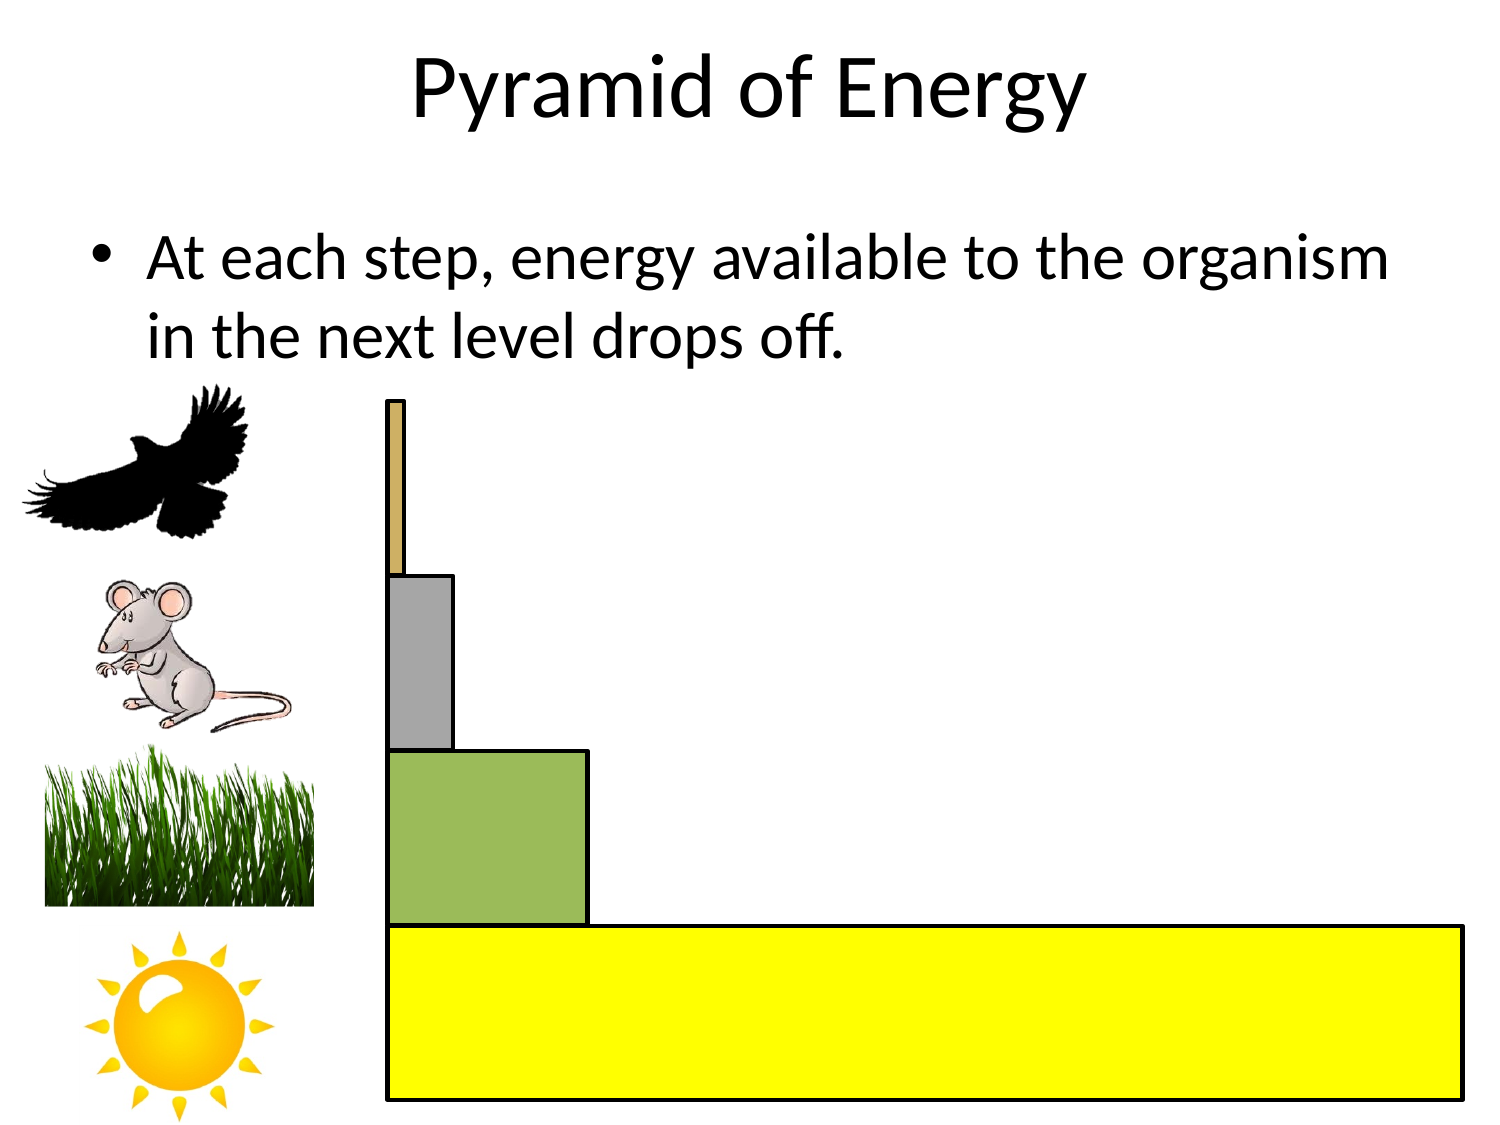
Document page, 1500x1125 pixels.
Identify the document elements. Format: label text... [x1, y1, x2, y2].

list At each step, energy available to the organism in the next level drops off. [75, 204, 1425, 948]
picture [79, 925, 280, 1125]
text_box [385, 924, 1465, 1102]
title Pyramid of Energy [75, 0, 1425, 175]
text_box [385, 399, 406, 577]
picture [44, 743, 315, 907]
text_box [385, 749, 590, 927]
picture [0, 300, 343, 738]
text_box [385, 574, 455, 752]
